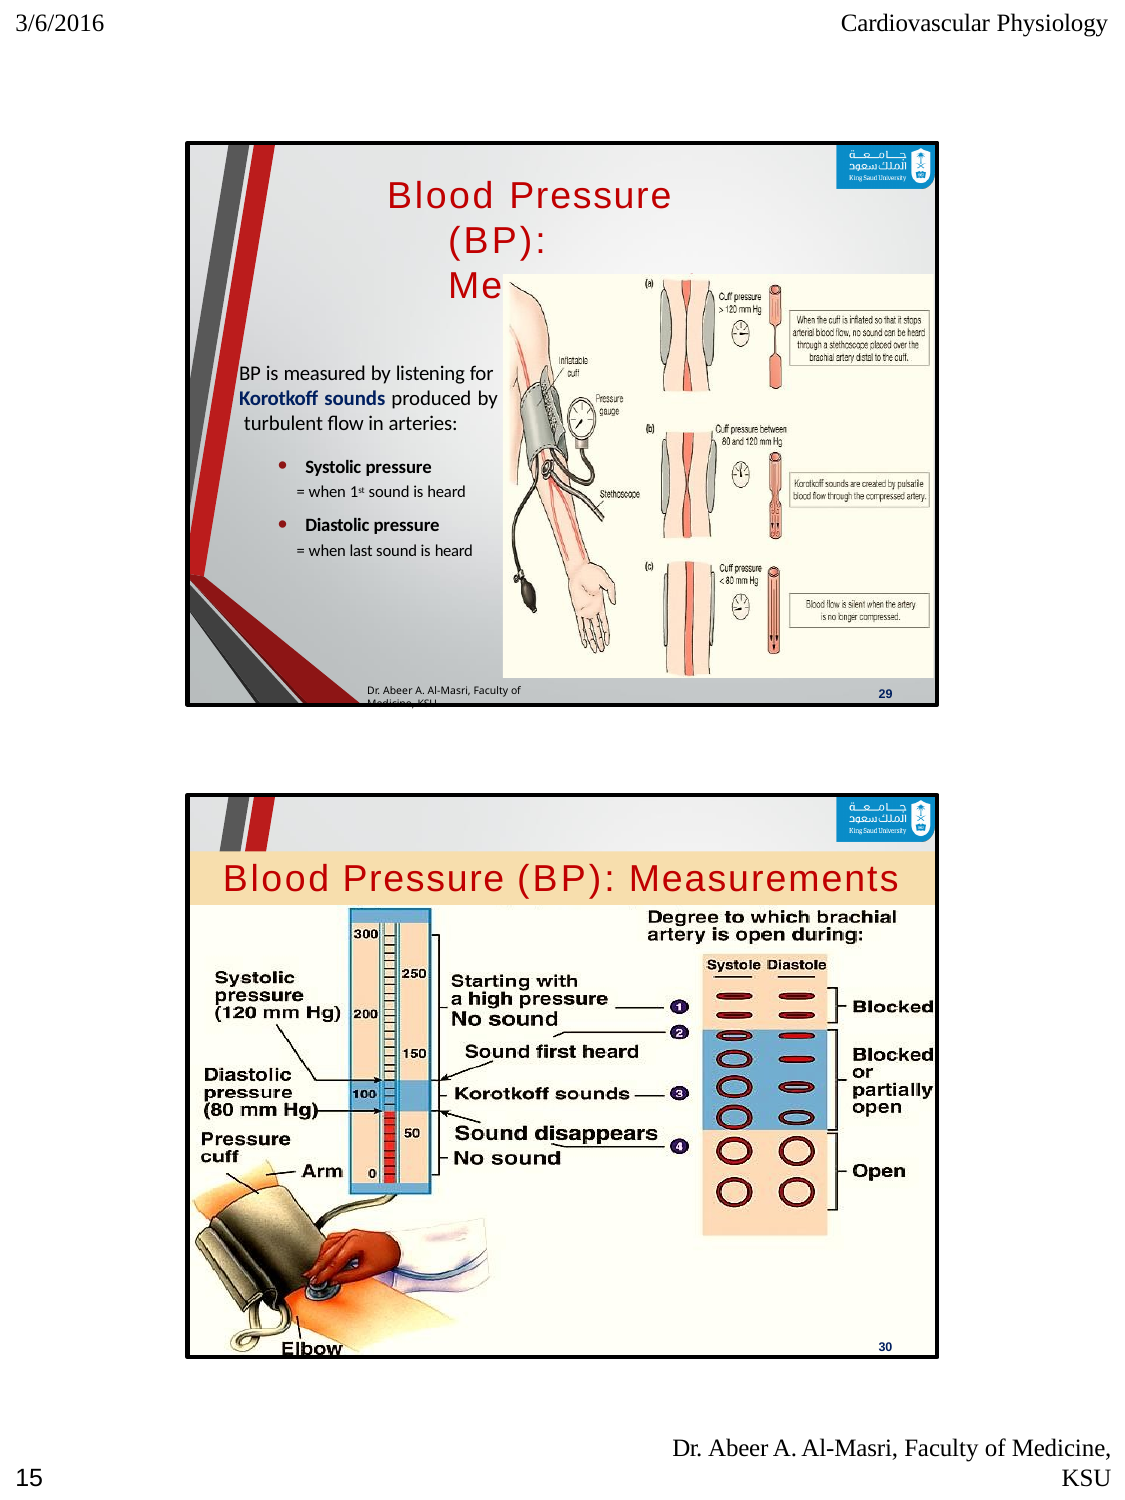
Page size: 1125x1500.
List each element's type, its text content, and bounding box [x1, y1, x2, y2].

text_box Cardiovascular Physiology [838, 6, 1113, 37]
text_box 3/6/2016 [13, 6, 107, 37]
text_box [187, 142, 938, 705]
text_box [187, 794, 938, 1358]
footer Dr. Abeer A. Al-Masri, Faculty of Medicine, KSU [663, 1434, 1113, 1500]
slide_number 15 [13, 1464, 48, 1500]
text_box Dr. Abeer A. Al-Masri, Faculty of Medicine, KSU [367, 705, 572, 710]
